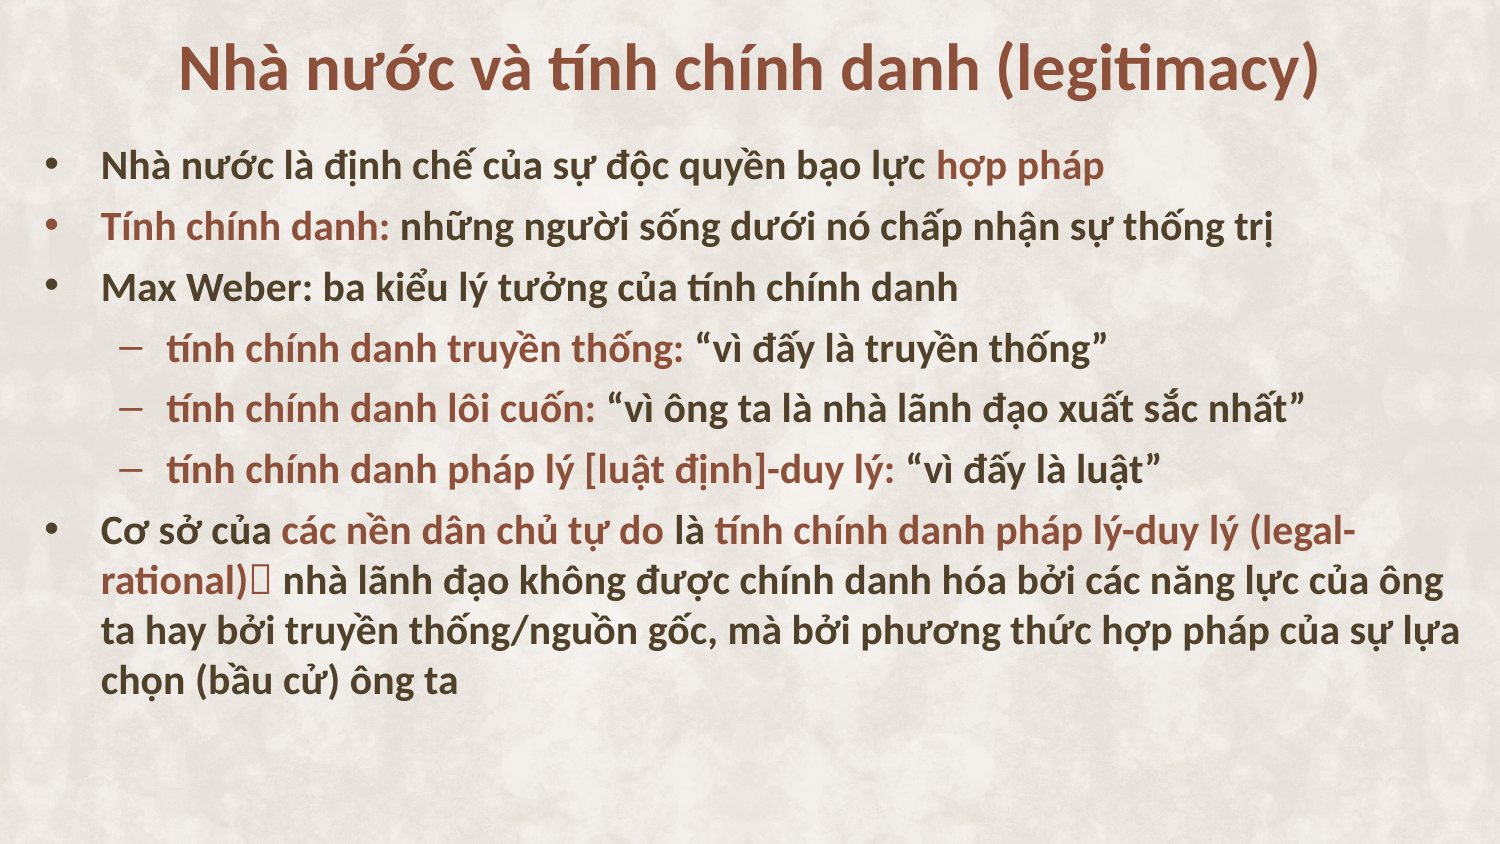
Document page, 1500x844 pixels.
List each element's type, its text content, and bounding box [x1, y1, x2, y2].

title Nhà nước và tính chính danh (legitimacy) [17, 0, 1483, 127]
picture [0, 0, 1500, 844]
list Nhà nước là định chế của sự độc quyền bạo lực hợp pháp Tính chính danh: những người sống dưới nó chấp nhận sự thống trị Max Weber: ba kiểu lý tưởng của tính chính danh tính chính danh truyền thống: “vì đấy là truyền thống” tính chính danh lôi cuốn: “vì ông ta là nhà lãnh đạo xuất sắc nhất” tính chính danh pháp lý [luật định]-duy lý: “vì đấy là luật” Cơ sở của các nền dân chủ tự do là tính chính danh pháp lý-duy lý (legal-rational) nhà lãnh đạo không được chính danh hóa bởi các năng lực của ông ta hay bởi truyền thống/nguồn gốc, mà bởi phương thức hợp pháp của sự lựa chọn (bầu cử) ông ta [29, 130, 1483, 826]
